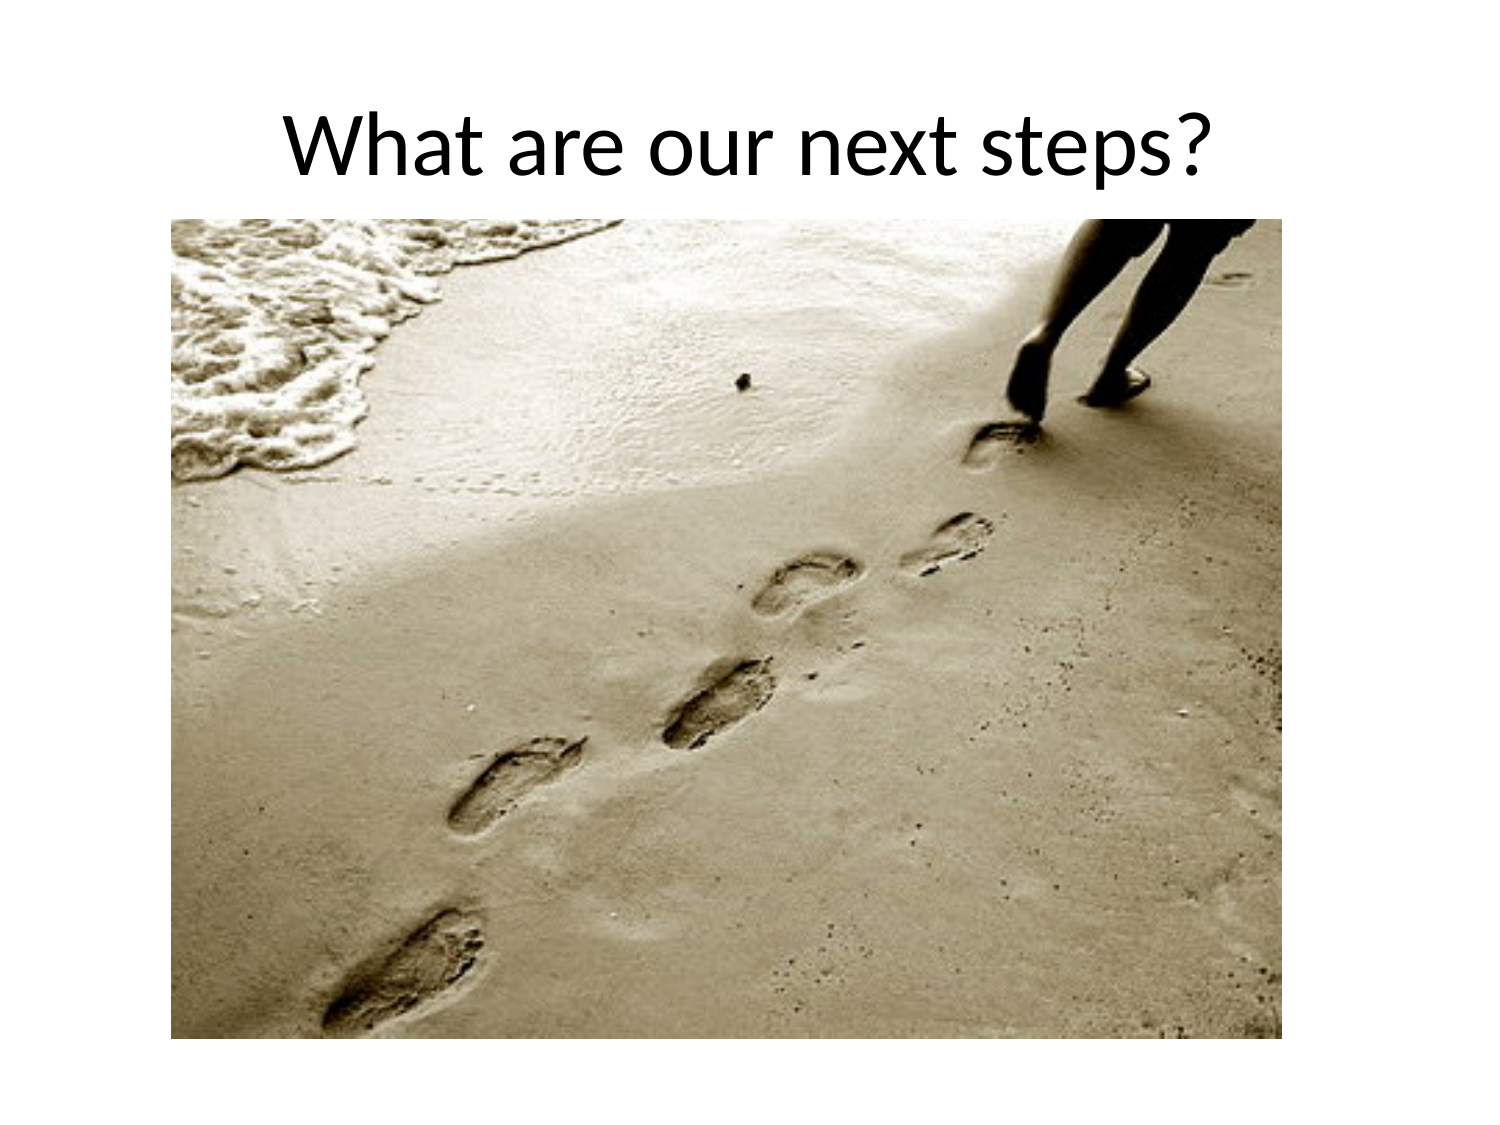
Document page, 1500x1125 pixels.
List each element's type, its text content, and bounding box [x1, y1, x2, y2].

title What are our next steps? [75, 45, 1425, 233]
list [170, 219, 1282, 1040]
